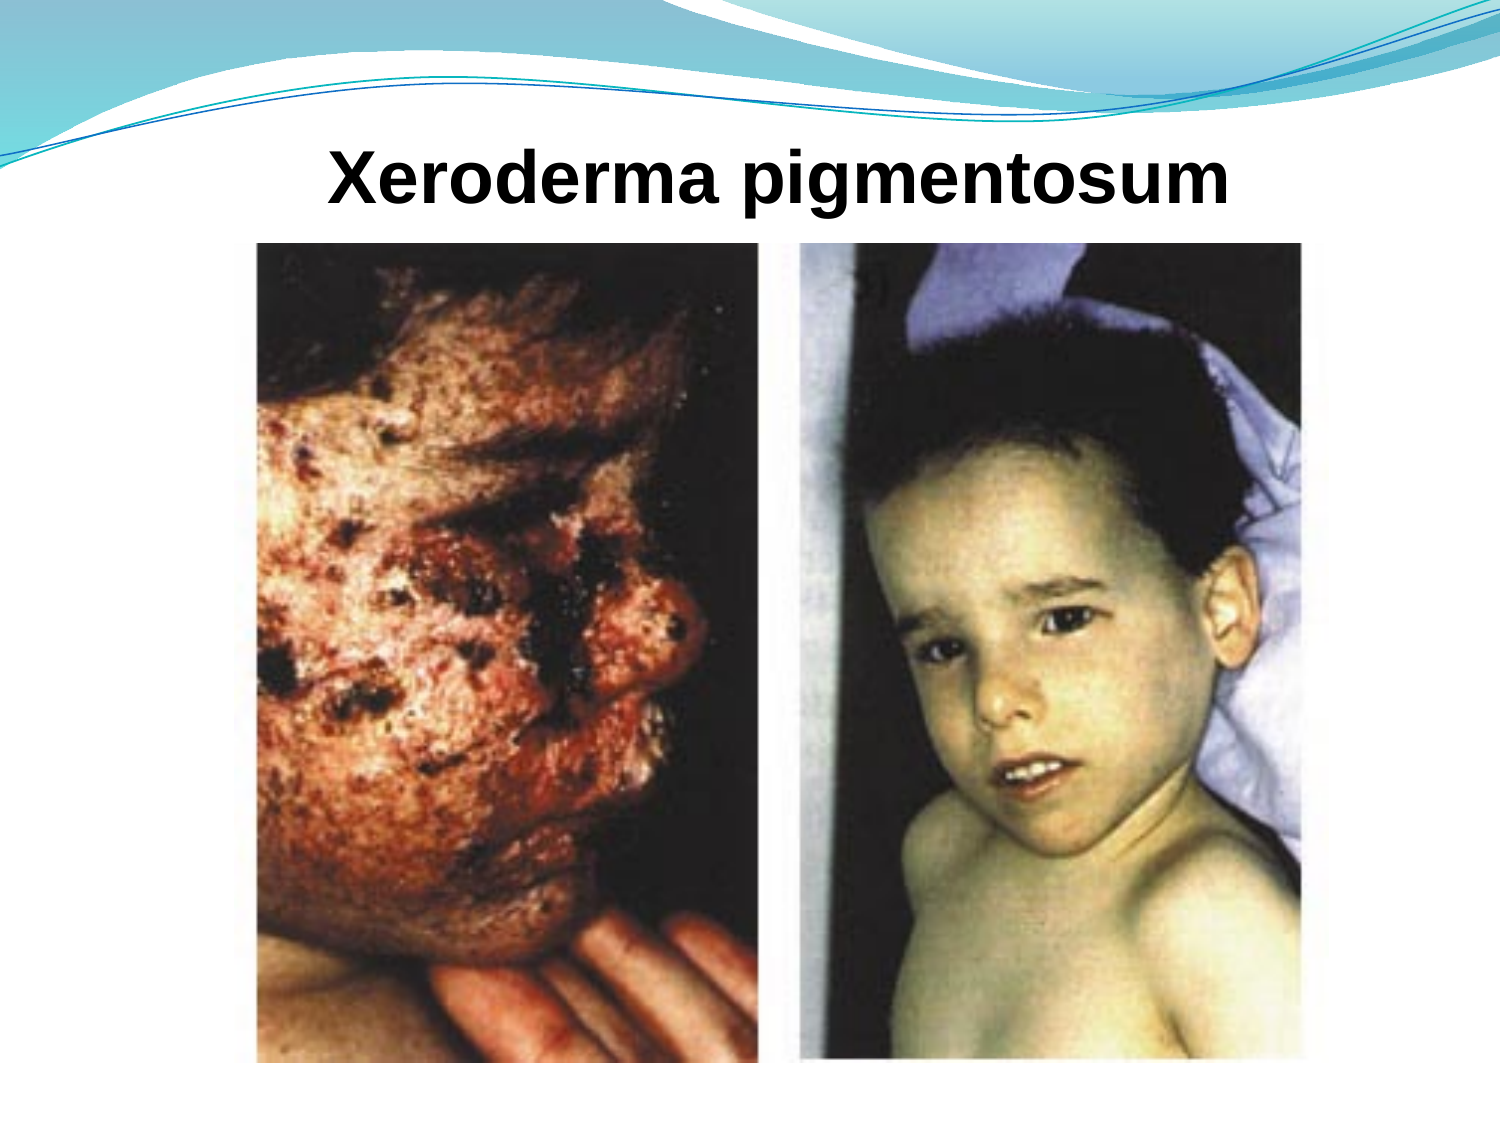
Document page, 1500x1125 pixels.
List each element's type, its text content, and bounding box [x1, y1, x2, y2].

picture [233, 243, 1329, 1064]
title Xeroderma pigmentosum [64, 31, 1415, 219]
